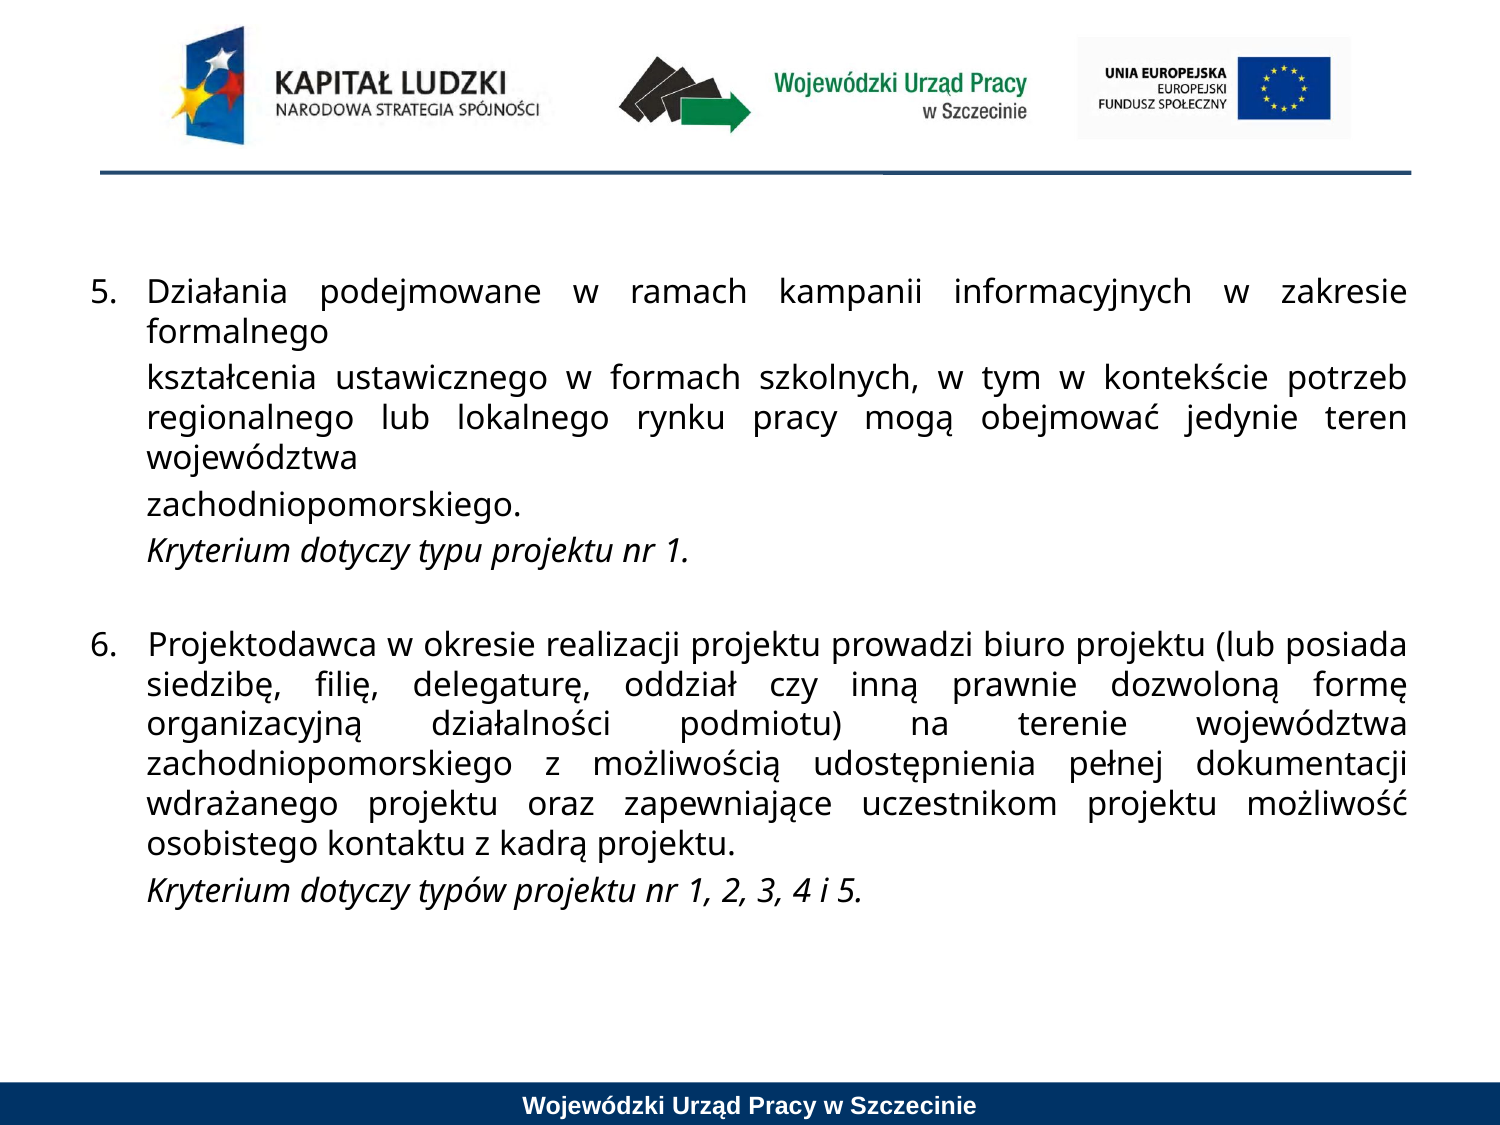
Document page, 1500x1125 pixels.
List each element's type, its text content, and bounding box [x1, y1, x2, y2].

picture [159, 24, 1353, 149]
list 5. Działania podejmowane w ramach kampanii informacyjnych w zakresie formalnego kształcenia ustawicznego w formach szkolnych, w tym w kontekście potrzeb regionalnego lub lokalnego rynku pracy mogą obejmować jedynie teren województwa zachodniopomorskiego. Kryterium dotyczy typu projektu nr 1. 6. Projektodawca w okresie realizacji projektu prowadzi biuro projektu (lub posiada siedzibę, filię, delegaturę, oddział czy inną prawnie dozwoloną formę organizacyjną działalności podmiotu) na terenie województwa zachodniopomorskiego z możliwością udostępnienia pełnej dokumentacji wdrażanego projektu oraz zapewniające uczestnikom projektu możliwość osobistego kontaktu z kadrą projektu. Kryterium dotyczy typów projektu nr 1, 2, 3, 4 i 5. [74, 262, 1426, 1006]
